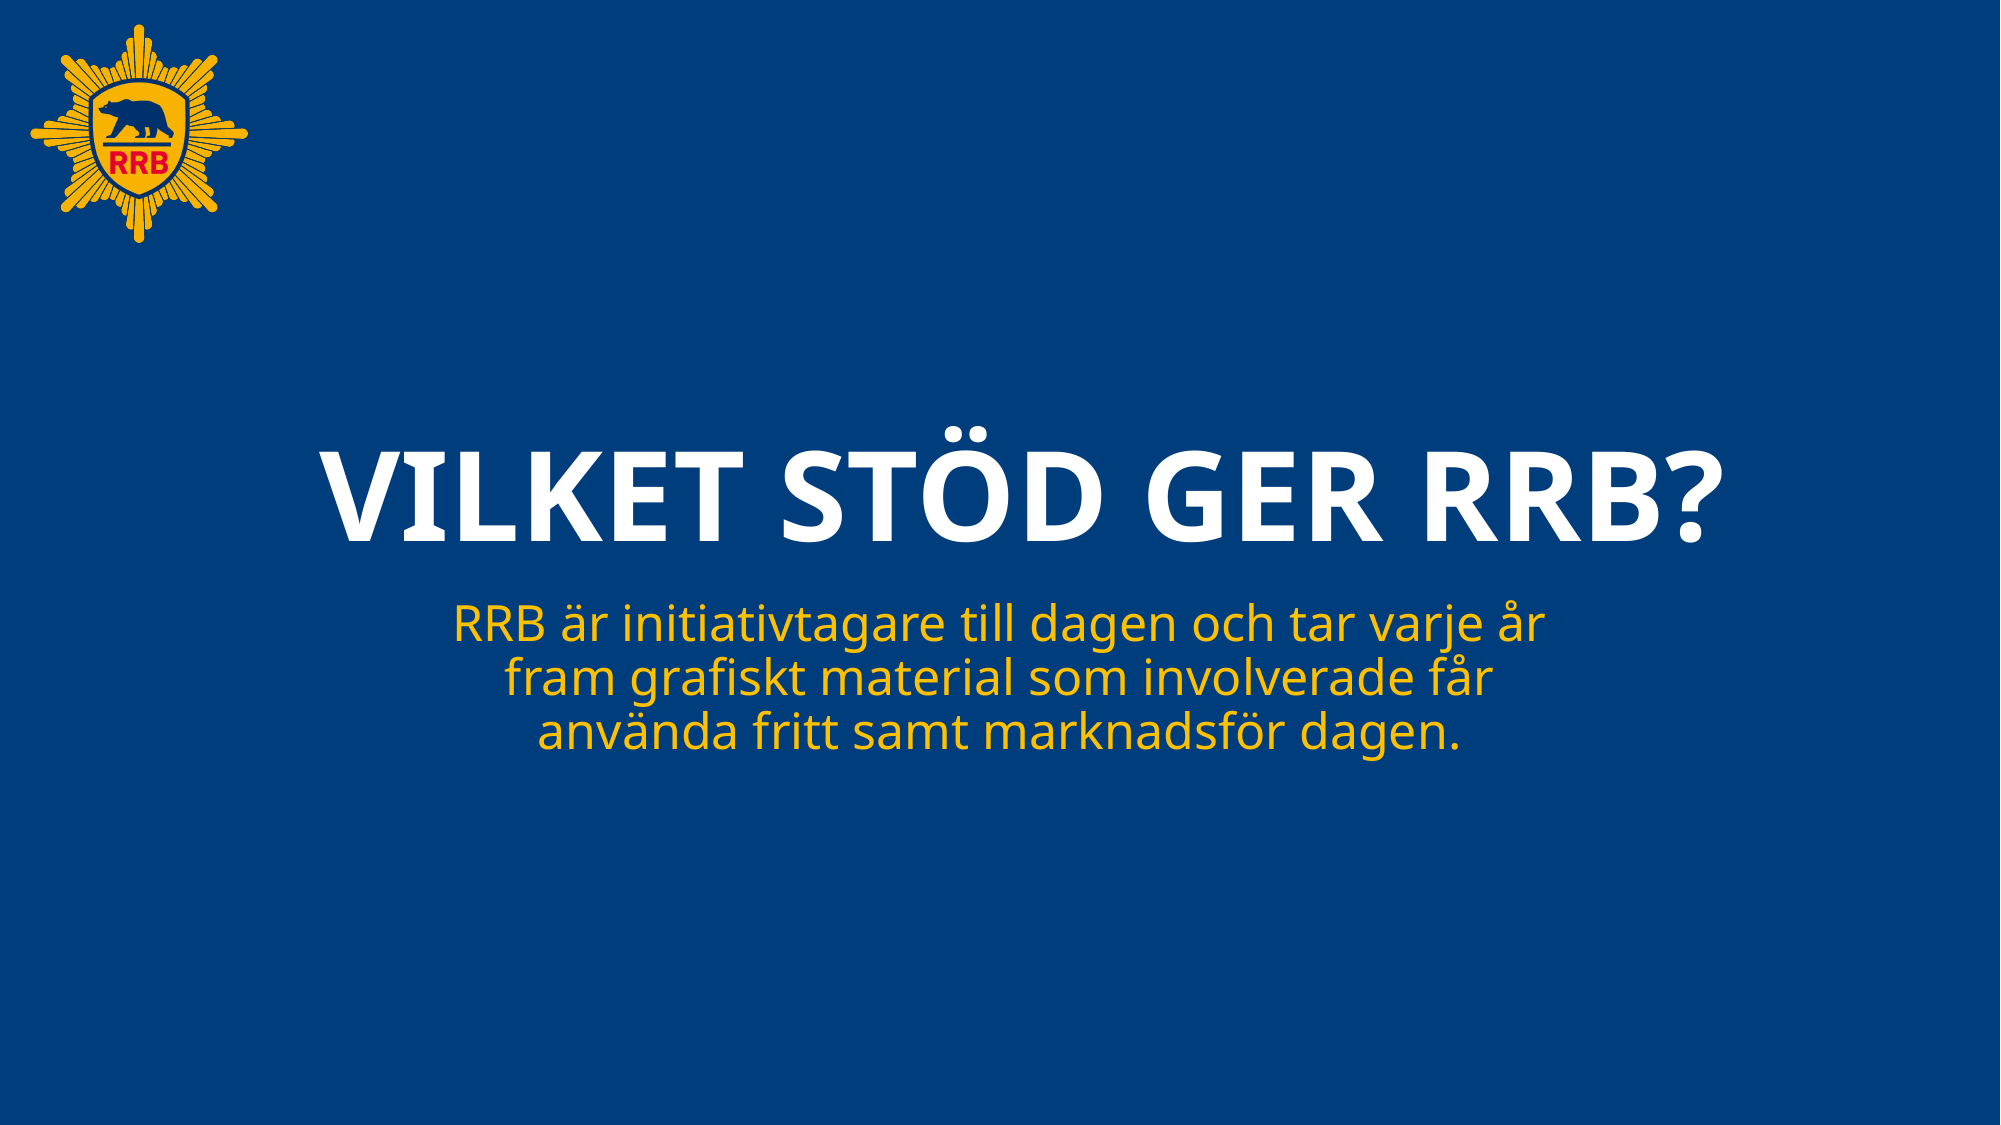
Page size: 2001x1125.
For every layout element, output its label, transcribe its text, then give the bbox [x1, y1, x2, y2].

picture [28, 22, 250, 245]
subtitle RRB är initiativtagare till dagen och tar varje år fram grafiskt material som involverade får använda fritt samt marknadsför dagen. [391, 590, 1609, 1053]
title VILKET STÖD GER RRB? [249, 184, 1796, 576]
